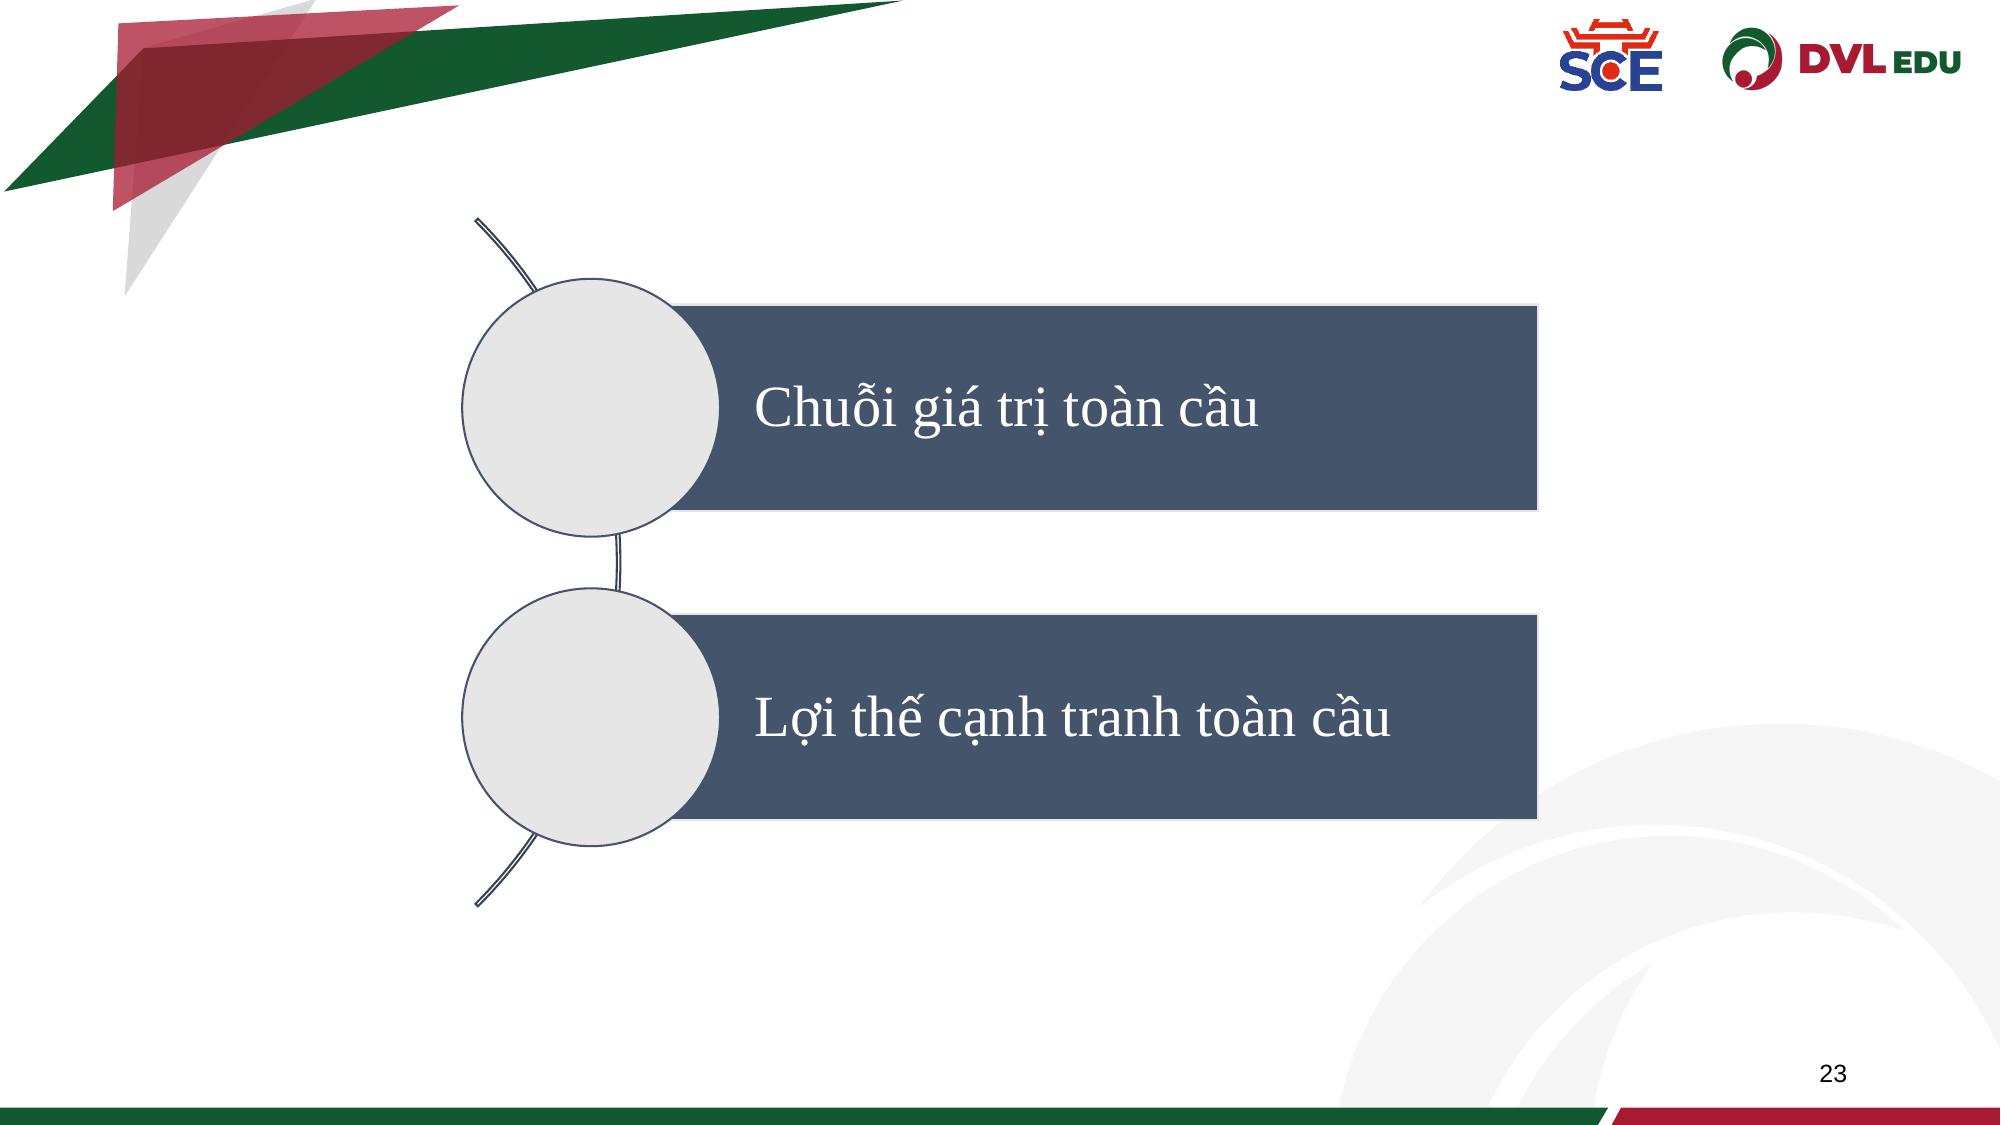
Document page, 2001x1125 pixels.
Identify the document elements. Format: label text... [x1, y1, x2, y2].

picture [1559, 19, 1667, 91]
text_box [458, 201, 1542, 924]
text_box 23 [1412, 1042, 1863, 1103]
picture [1722, 27, 1961, 91]
